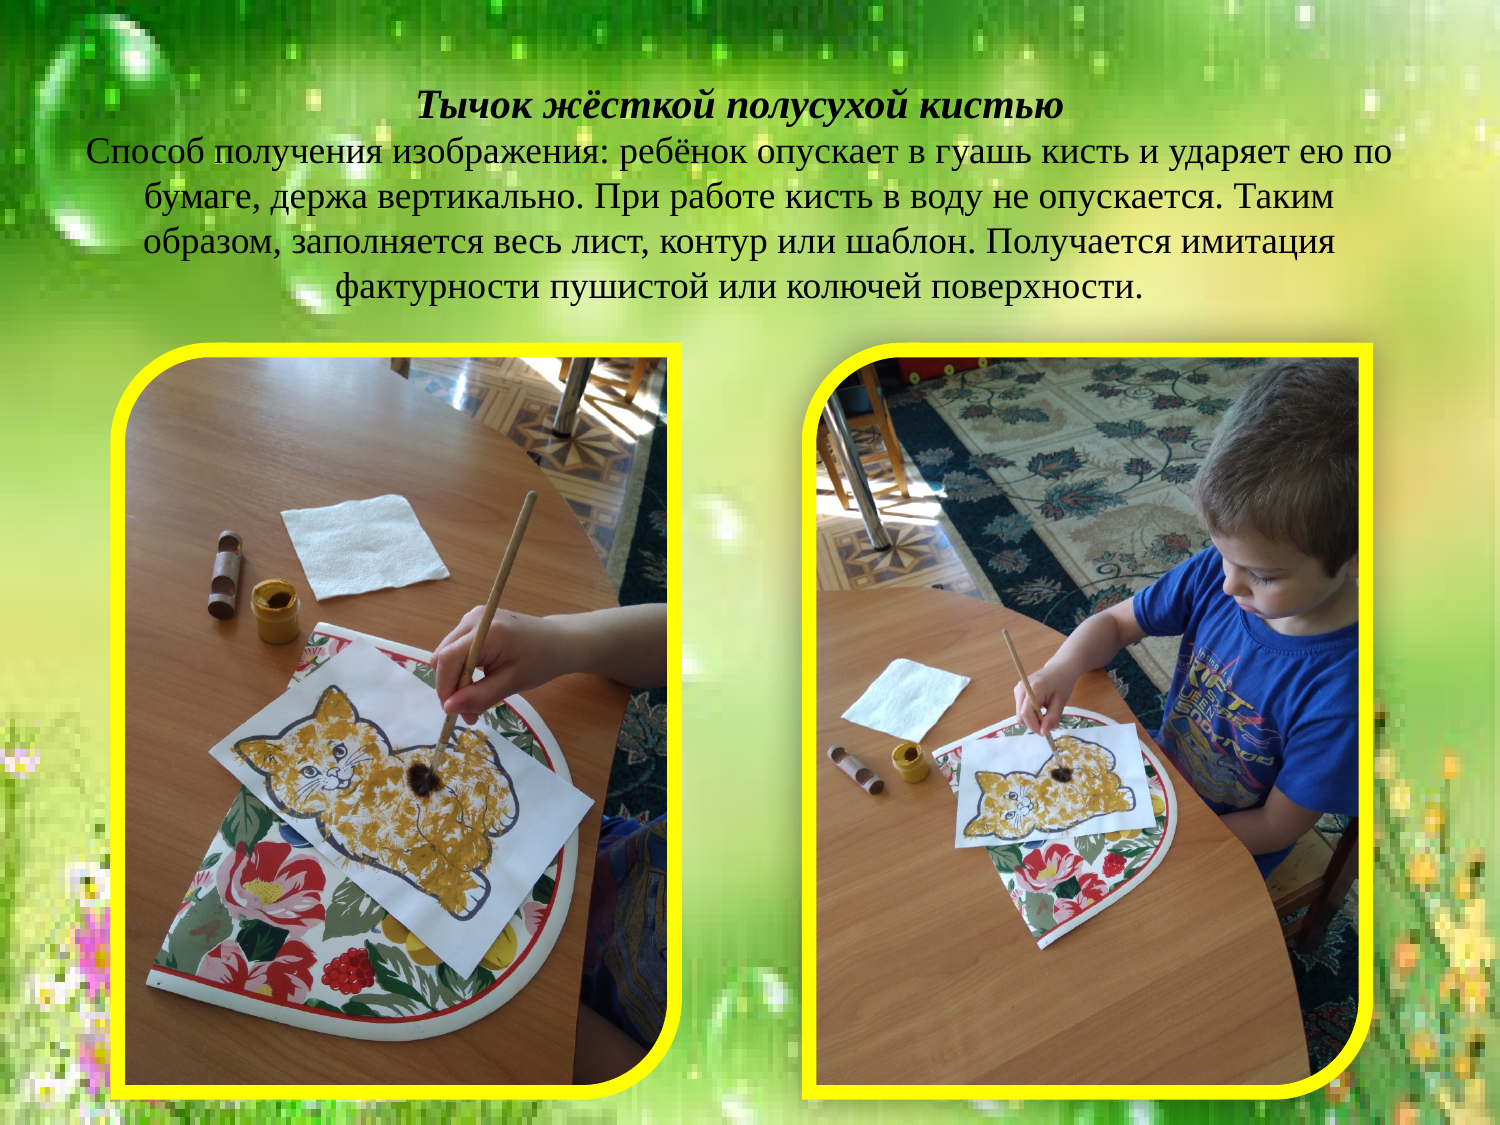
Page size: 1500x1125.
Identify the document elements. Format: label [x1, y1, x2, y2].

list [808, 349, 1367, 1093]
picture [0, 0, 1500, 1125]
list [117, 349, 675, 1093]
